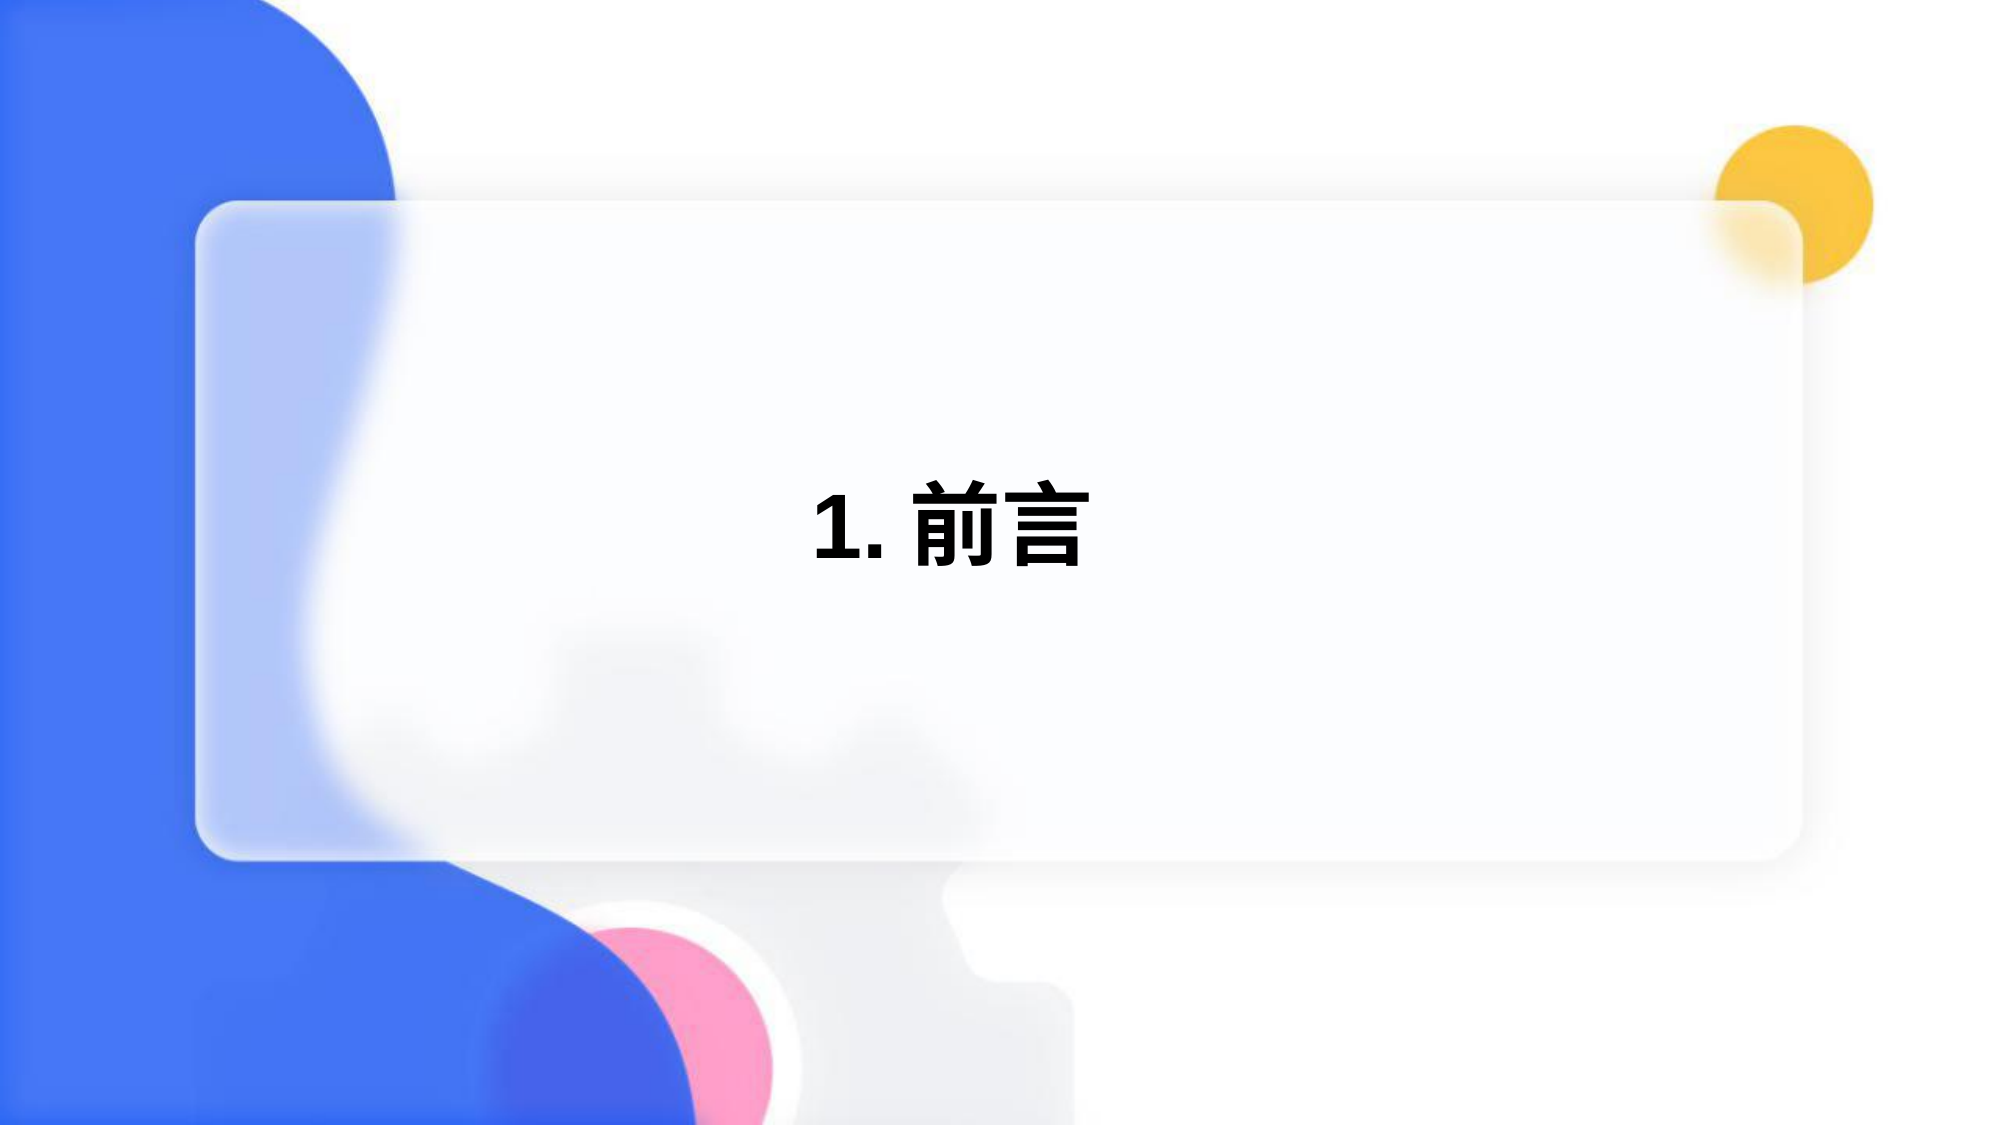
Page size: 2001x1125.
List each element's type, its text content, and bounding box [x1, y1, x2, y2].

picture [0, 0, 2000, 1125]
title 1.前言 [794, 445, 1435, 583]
